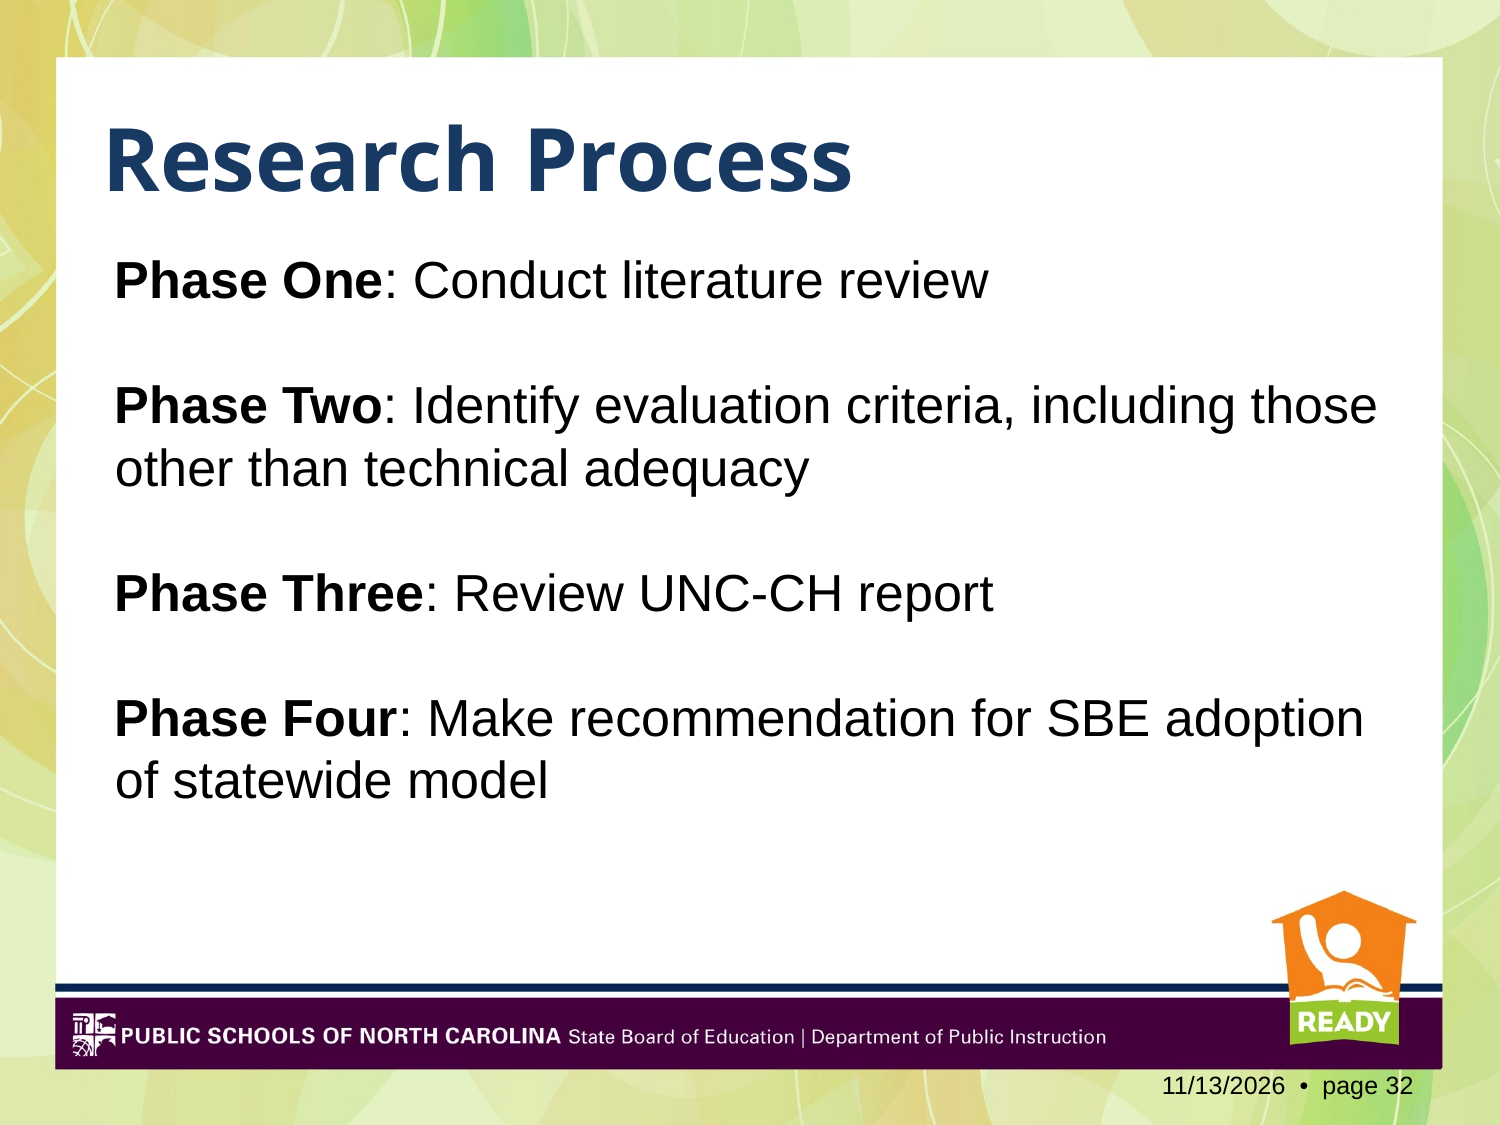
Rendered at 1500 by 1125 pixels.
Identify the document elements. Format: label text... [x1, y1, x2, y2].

picture [0, 0, 1500, 1125]
text_box Phase One: Conduct literature review Phase Two: Identify evaluation criteria, including those other than technical adequacy Phase Three: Review UNC-CH report Phase Four: Make recommendation for SBE adoption of statewide model [99, 239, 1425, 977]
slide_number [1147, 1062, 1460, 1122]
title Research Process [87, 87, 1413, 225]
